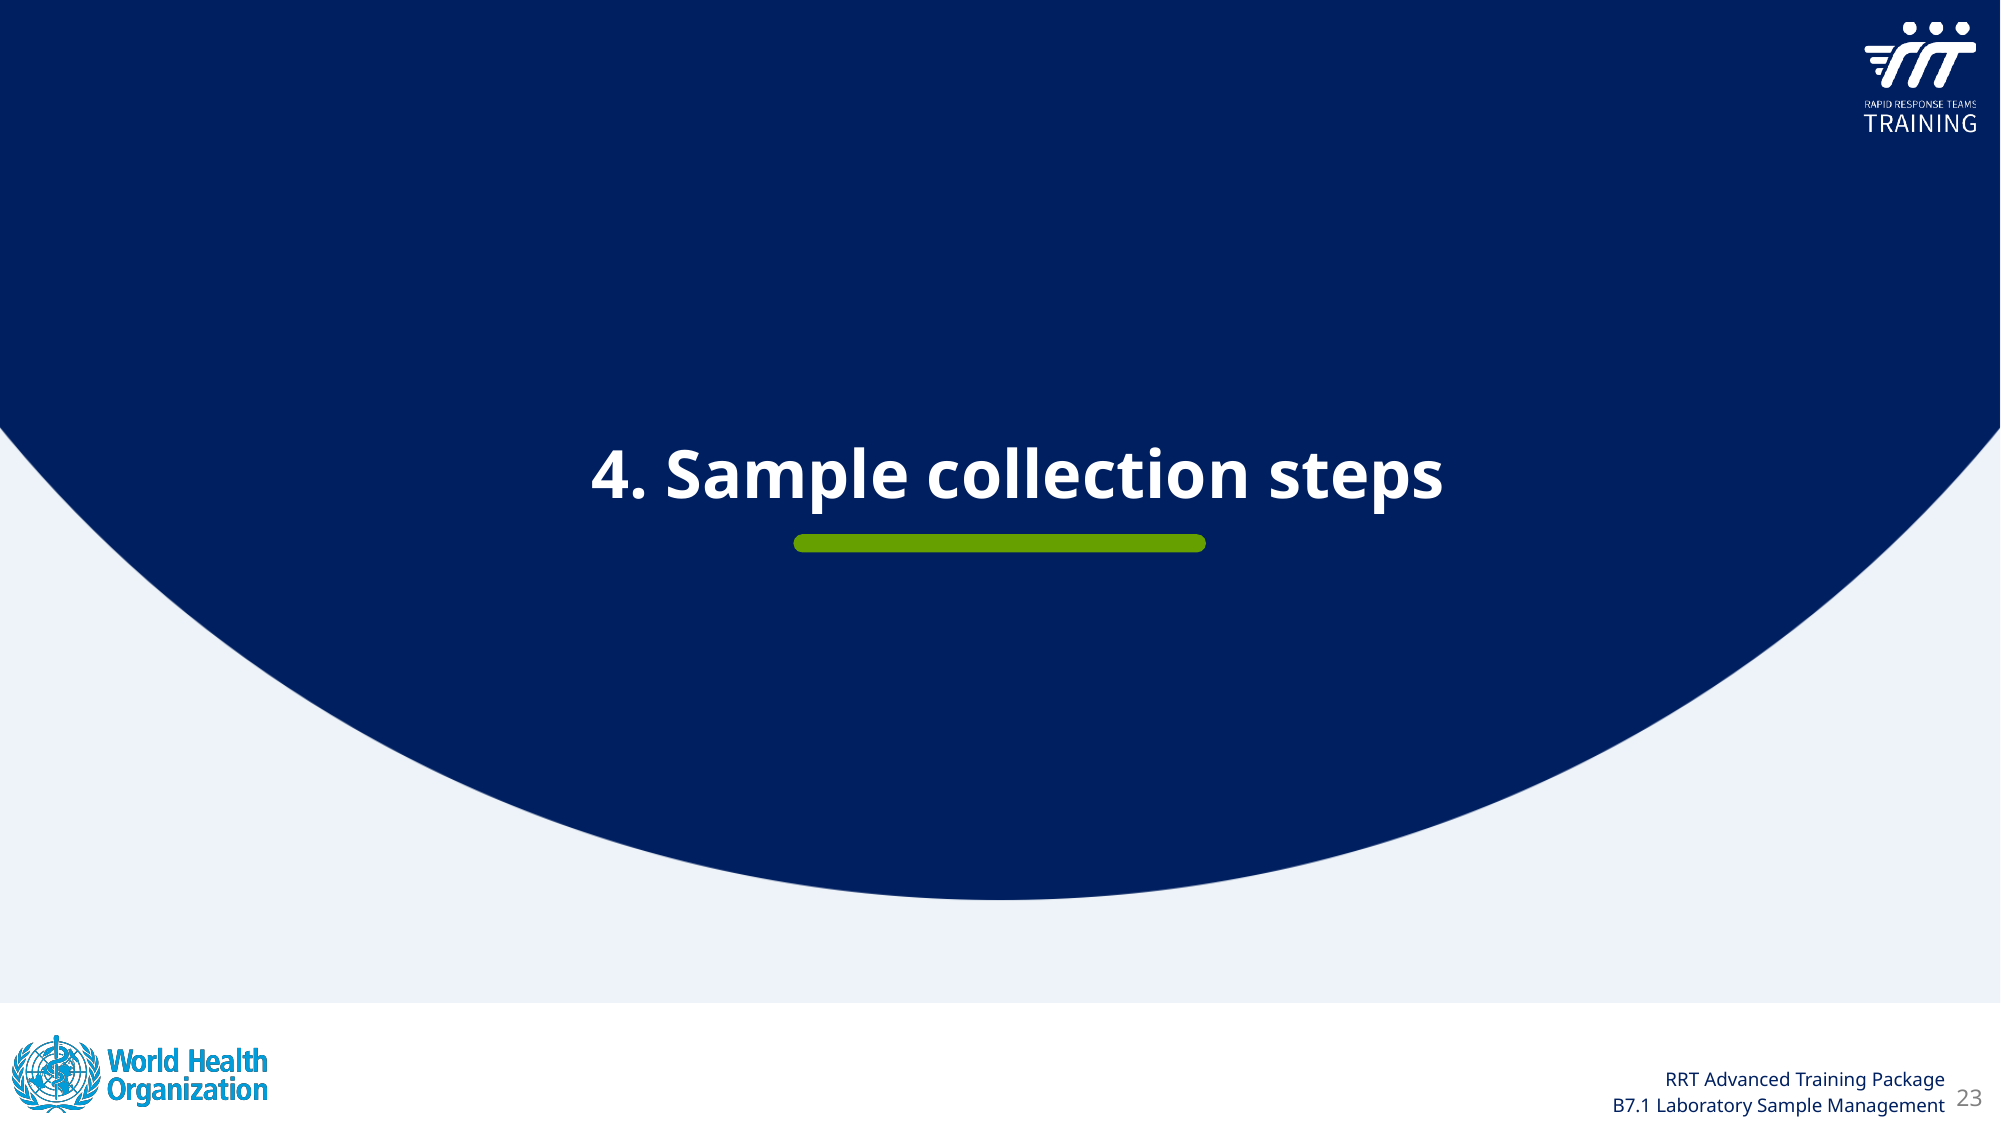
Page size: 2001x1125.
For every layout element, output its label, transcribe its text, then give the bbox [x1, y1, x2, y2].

picture [71, 1053, 90, 1091]
list 4. Sample collection steps [95, 322, 1959, 631]
picture [59, 1035, 267, 1113]
picture [40, 1062, 47, 1070]
picture [0, 0, 2001, 1003]
picture [34, 1054, 43, 1078]
picture [24, 1054, 36, 1087]
picture [46, 1056, 54, 1062]
picture [30, 1083, 37, 1091]
picture [36, 1088, 78, 1105]
picture [12, 1083, 48, 1113]
picture [22, 1062, 26, 1077]
picture [50, 1108, 62, 1113]
picture [12, 1035, 54, 1068]
